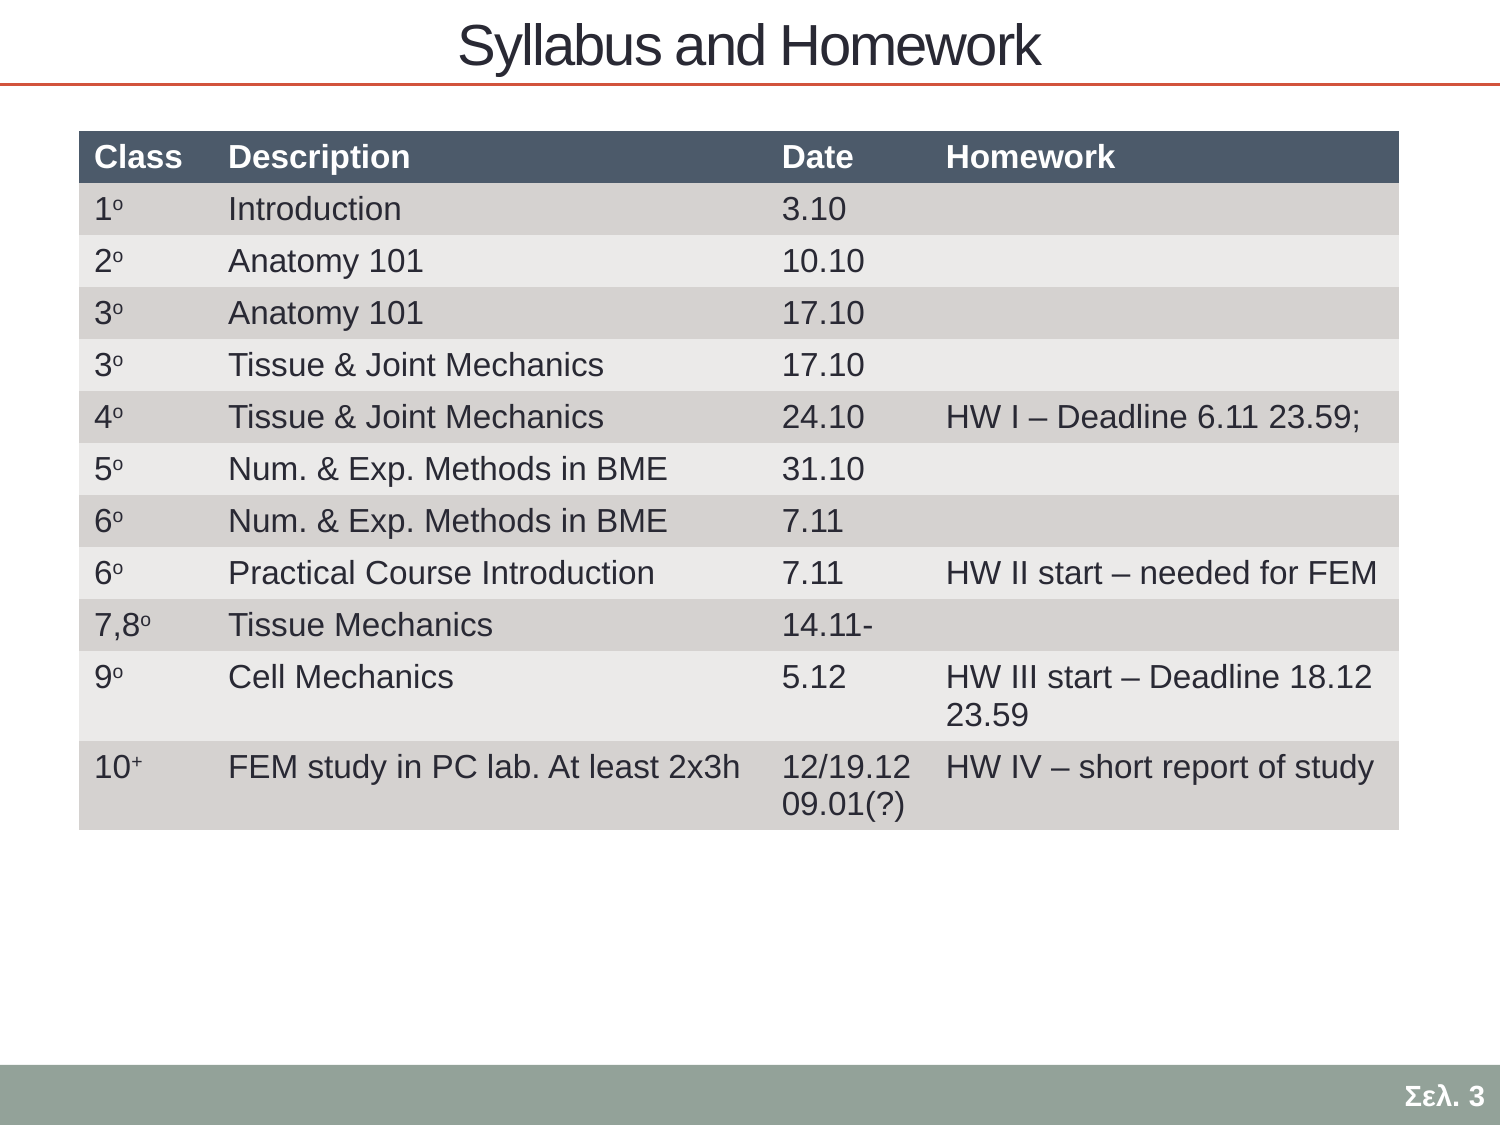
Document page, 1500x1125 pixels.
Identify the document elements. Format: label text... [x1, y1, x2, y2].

table_cell 7.11 [767, 495, 931, 547]
table_cell Tissue & Joint Mechanics [213, 339, 767, 391]
table_cell 6ο [79, 547, 213, 599]
table_cell Cell Mechanics [213, 651, 767, 741]
table_cell 14.11- [767, 599, 931, 651]
table_cell [931, 599, 1399, 651]
table_header Date [767, 131, 931, 183]
table_cell 9ο [79, 651, 213, 741]
table_cell Anatomy 101 [213, 287, 767, 339]
table_header Class [79, 131, 213, 183]
table_cell Introduction [213, 183, 767, 235]
table_cell 7.11 [767, 547, 931, 599]
table_cell HW III start – Deadline 18.12 23.59 [931, 651, 1399, 741]
table_cell 4ο [79, 391, 213, 443]
table_cell Num. & Exp. Methods in BME [213, 495, 767, 547]
slide_number Σελ. 3 [1250, 1068, 1500, 1122]
table_cell 17.10 [767, 287, 931, 339]
table_cell 1ο [79, 183, 213, 235]
table_cell [931, 183, 1399, 235]
table_header Homework [931, 131, 1399, 183]
table_cell Anatomy 101 [213, 235, 767, 287]
table_cell Practical Course Introduction [213, 547, 767, 599]
table_cell 10+ [79, 741, 213, 830]
table_cell 3ο [79, 287, 213, 339]
table_cell Tissue & Joint Mechanics [213, 391, 767, 443]
table_cell [931, 495, 1399, 547]
table_cell [931, 339, 1399, 391]
table_cell 6ο [79, 495, 213, 547]
table_cell Tissue Mechanics [213, 599, 767, 651]
table_cell 31.10 [767, 443, 931, 495]
table_cell 5ο [79, 443, 213, 495]
table_cell 3.10 [767, 183, 931, 235]
table_cell [931, 443, 1399, 495]
table_cell 3ο [79, 339, 213, 391]
table_cell HW IV – short report of study [931, 741, 1399, 830]
title Syllabus and Homework [0, 0, 1500, 85]
table_header Description [213, 131, 767, 183]
table_cell FEM study in PC lab. At least 2x3h [213, 741, 767, 830]
table_cell [931, 287, 1399, 339]
table_cell Num. & Exp. Methods in BME [213, 443, 767, 495]
table_cell 17.10 [767, 339, 931, 391]
table_cell 7,8ο [79, 599, 213, 651]
table_cell HW I – Deadline 6.11 23.59; [931, 391, 1399, 443]
table_cell HW II start – needed for FEM [931, 547, 1399, 599]
table_cell 10.10 [767, 235, 931, 287]
table_cell 2ο [79, 235, 213, 287]
table_cell 12/19.12 09.01(?) [767, 741, 931, 830]
table_cell 24.10 [767, 391, 931, 443]
table_cell [931, 235, 1399, 287]
table_cell 5.12 [767, 651, 931, 741]
